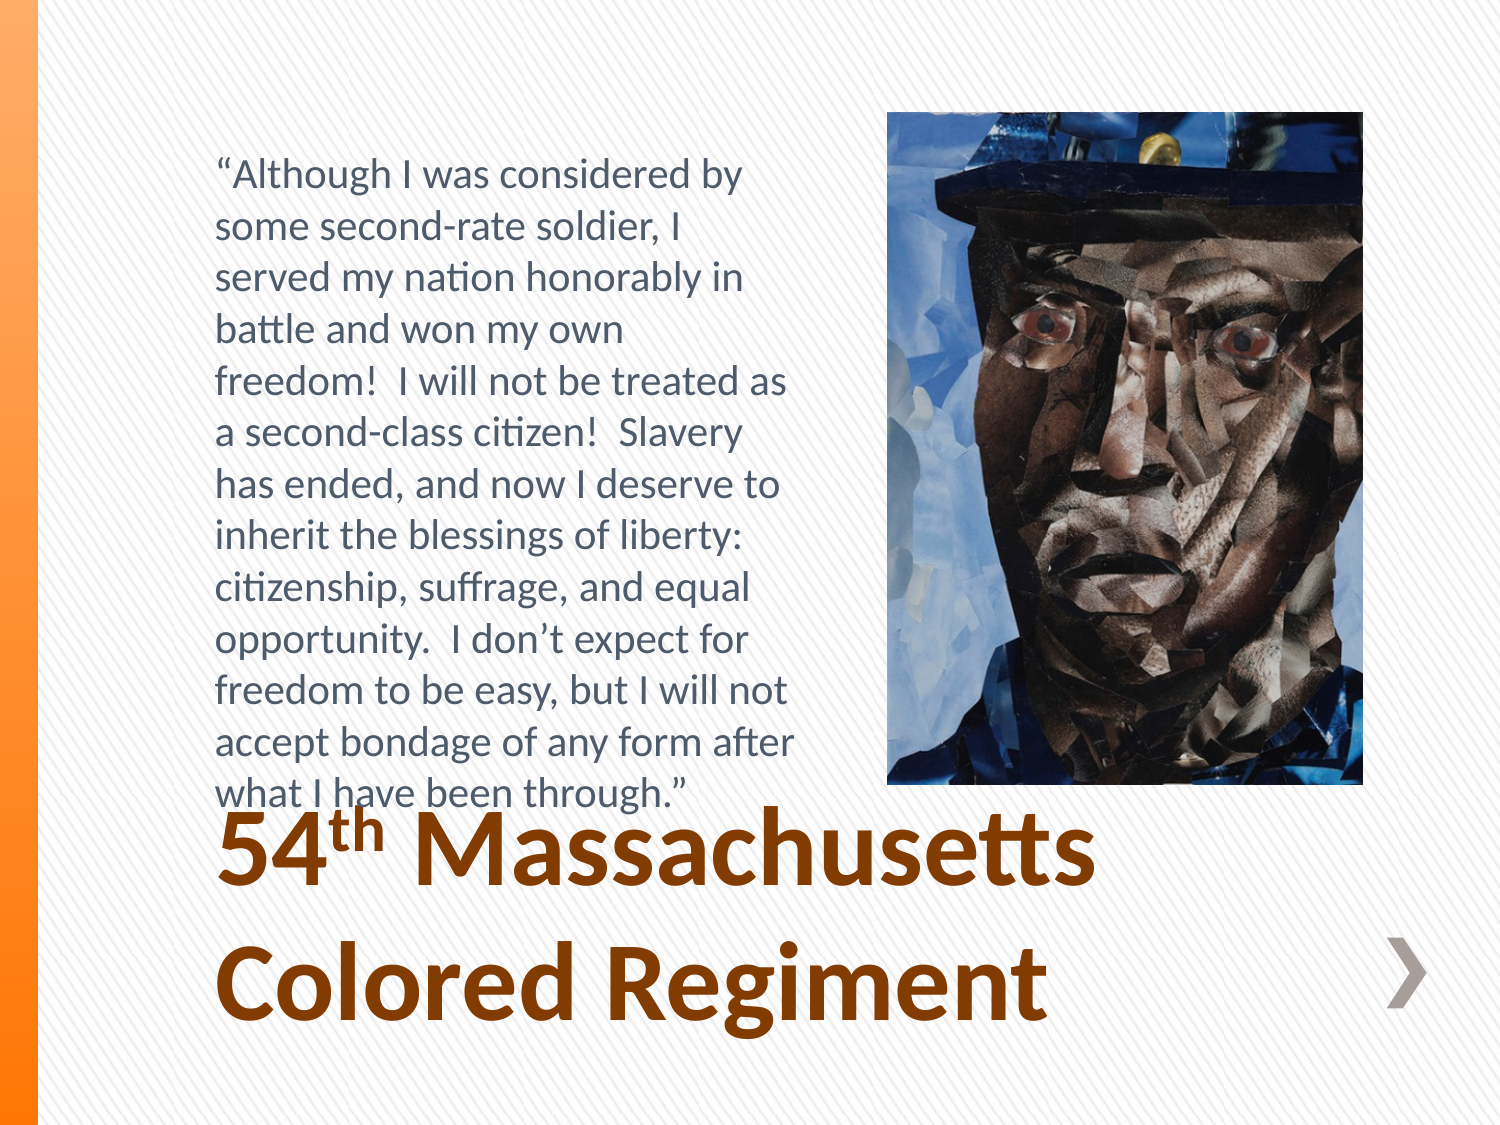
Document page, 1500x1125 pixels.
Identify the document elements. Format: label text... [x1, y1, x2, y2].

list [887, 112, 1363, 786]
title 54th Massachusetts Colored Regiment [200, 862, 1388, 1050]
list “Although I was considered by some second-rate soldier, I served my nation honorably in battle and won my own freedom! I will not be treated as a second-class citizen! Slavery has ended, and now I deserve to inherit the blessings of liberty: citizenship, suffrage, and equal opportunity. I don’t expect for freedom to be easy, but I will not accept bondage of any form after what I have been through.” [199, 138, 812, 858]
